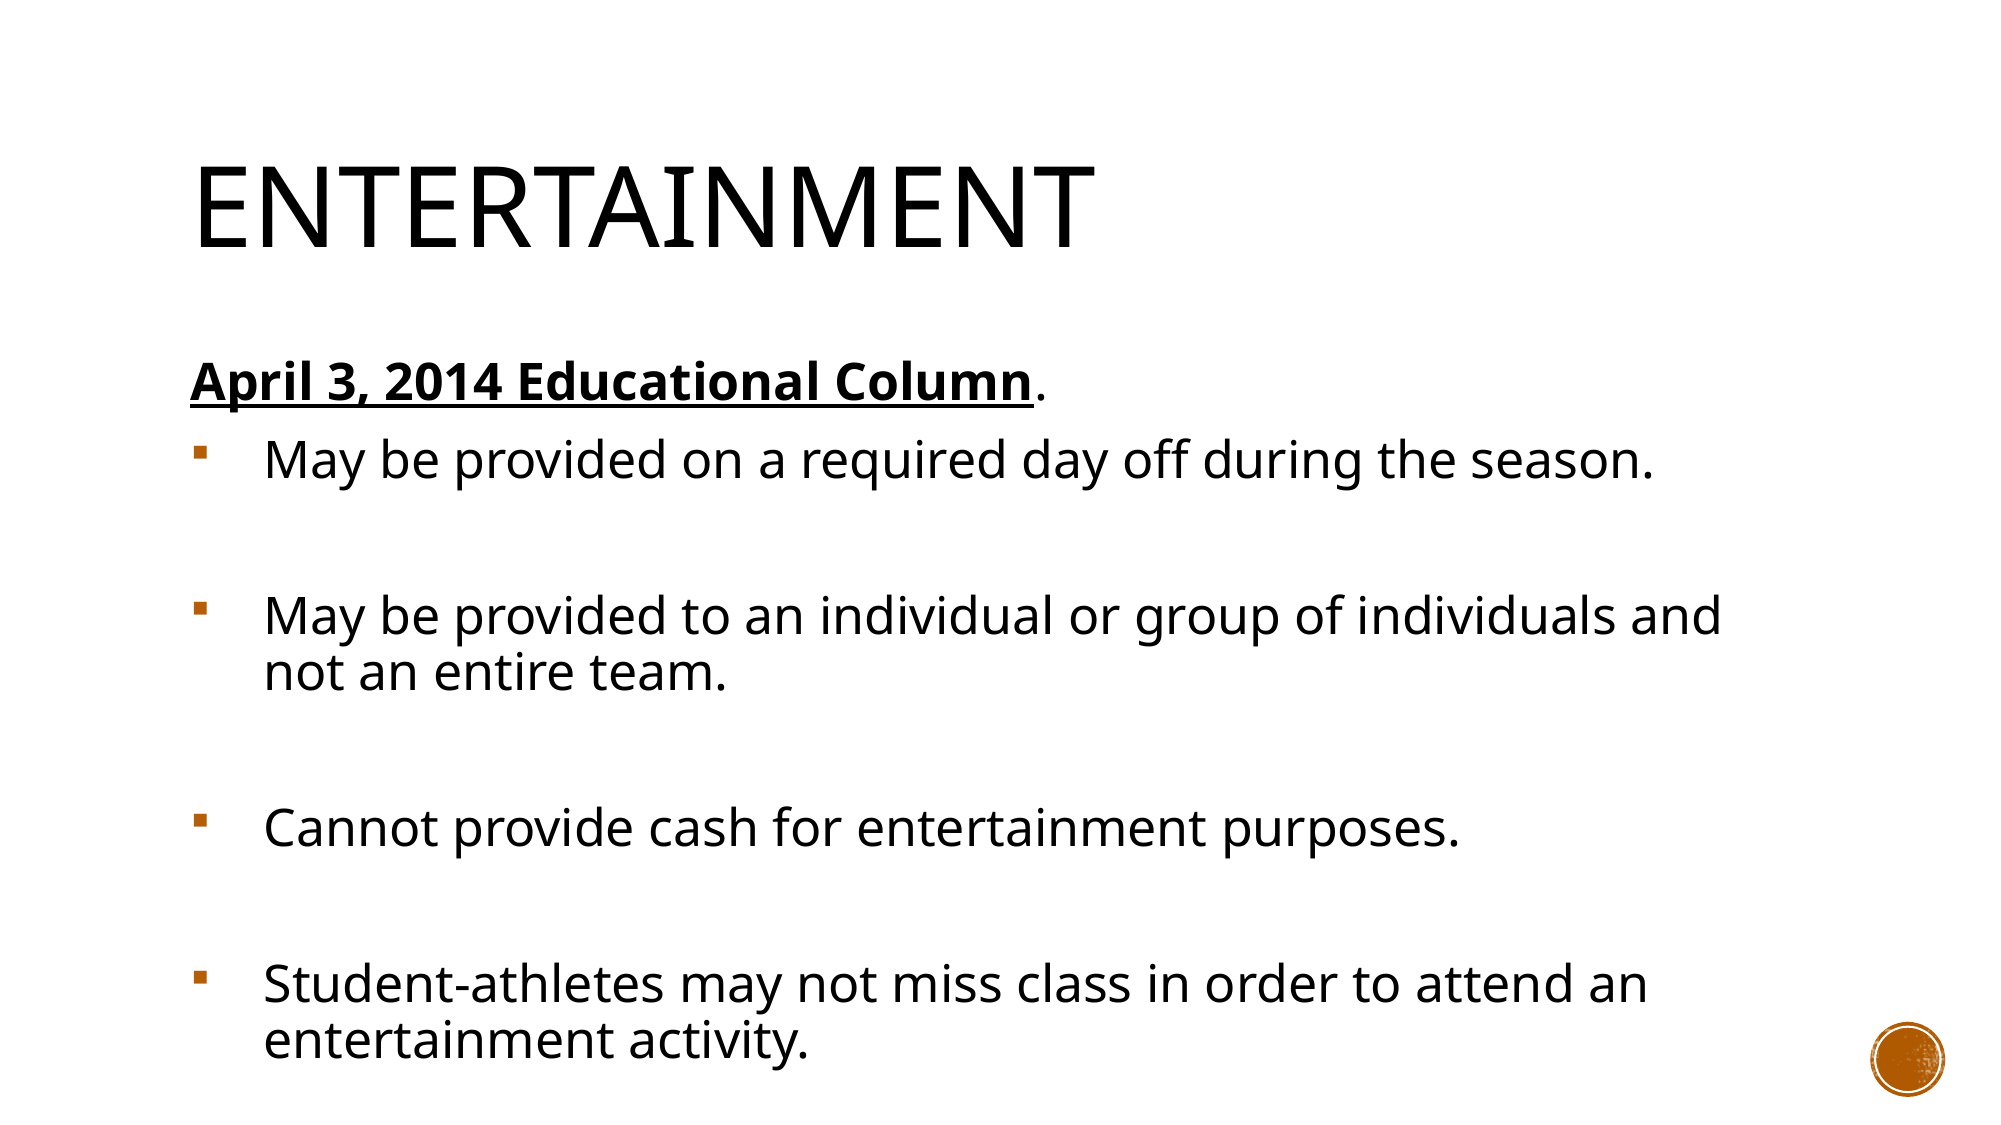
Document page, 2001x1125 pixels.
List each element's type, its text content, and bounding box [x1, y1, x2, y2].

list April 3, 2014 Educational Column. May be provided on a required day off during the season. May be provided to an individual or group of individuals and not an entire team. Cannot provide cash for entertainment purposes. Student-athletes may not miss class in order to attend an entertainment activity. [175, 348, 1826, 1078]
title entertainment [175, 79, 1826, 344]
